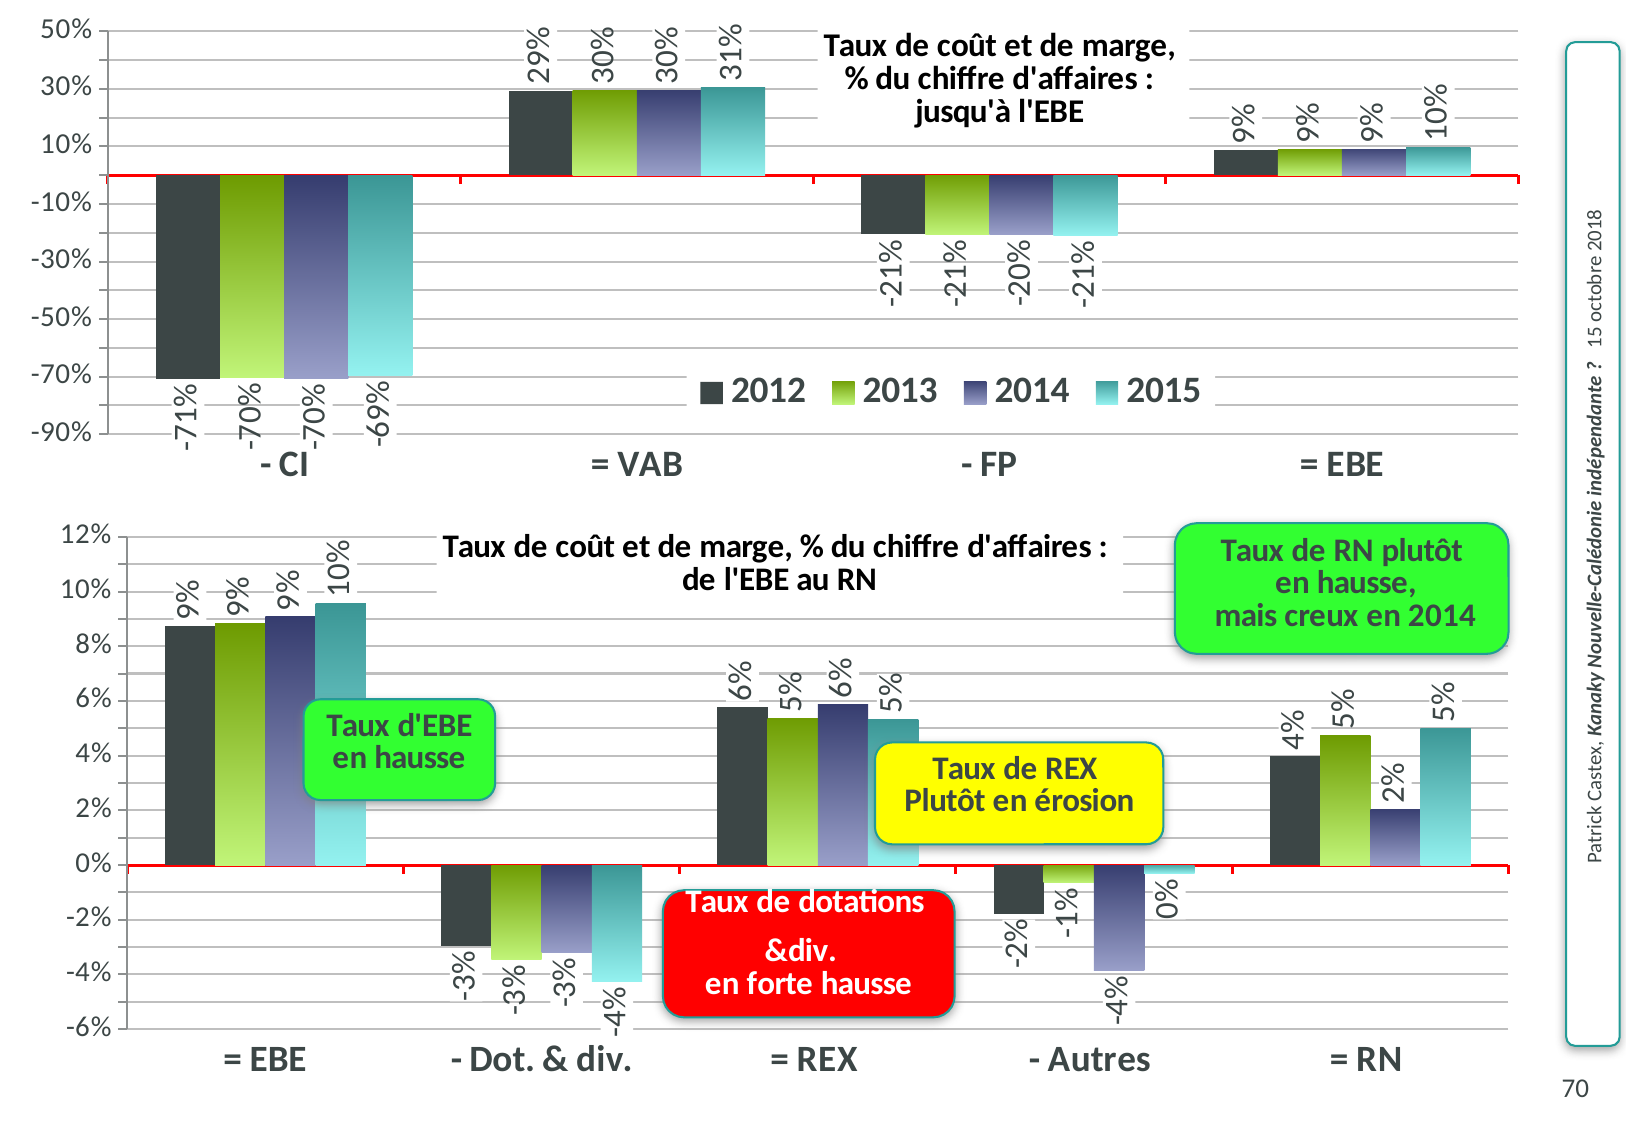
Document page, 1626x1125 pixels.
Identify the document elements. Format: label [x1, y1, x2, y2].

chart [30, 16, 1521, 496]
chart [30, 515, 1521, 1104]
